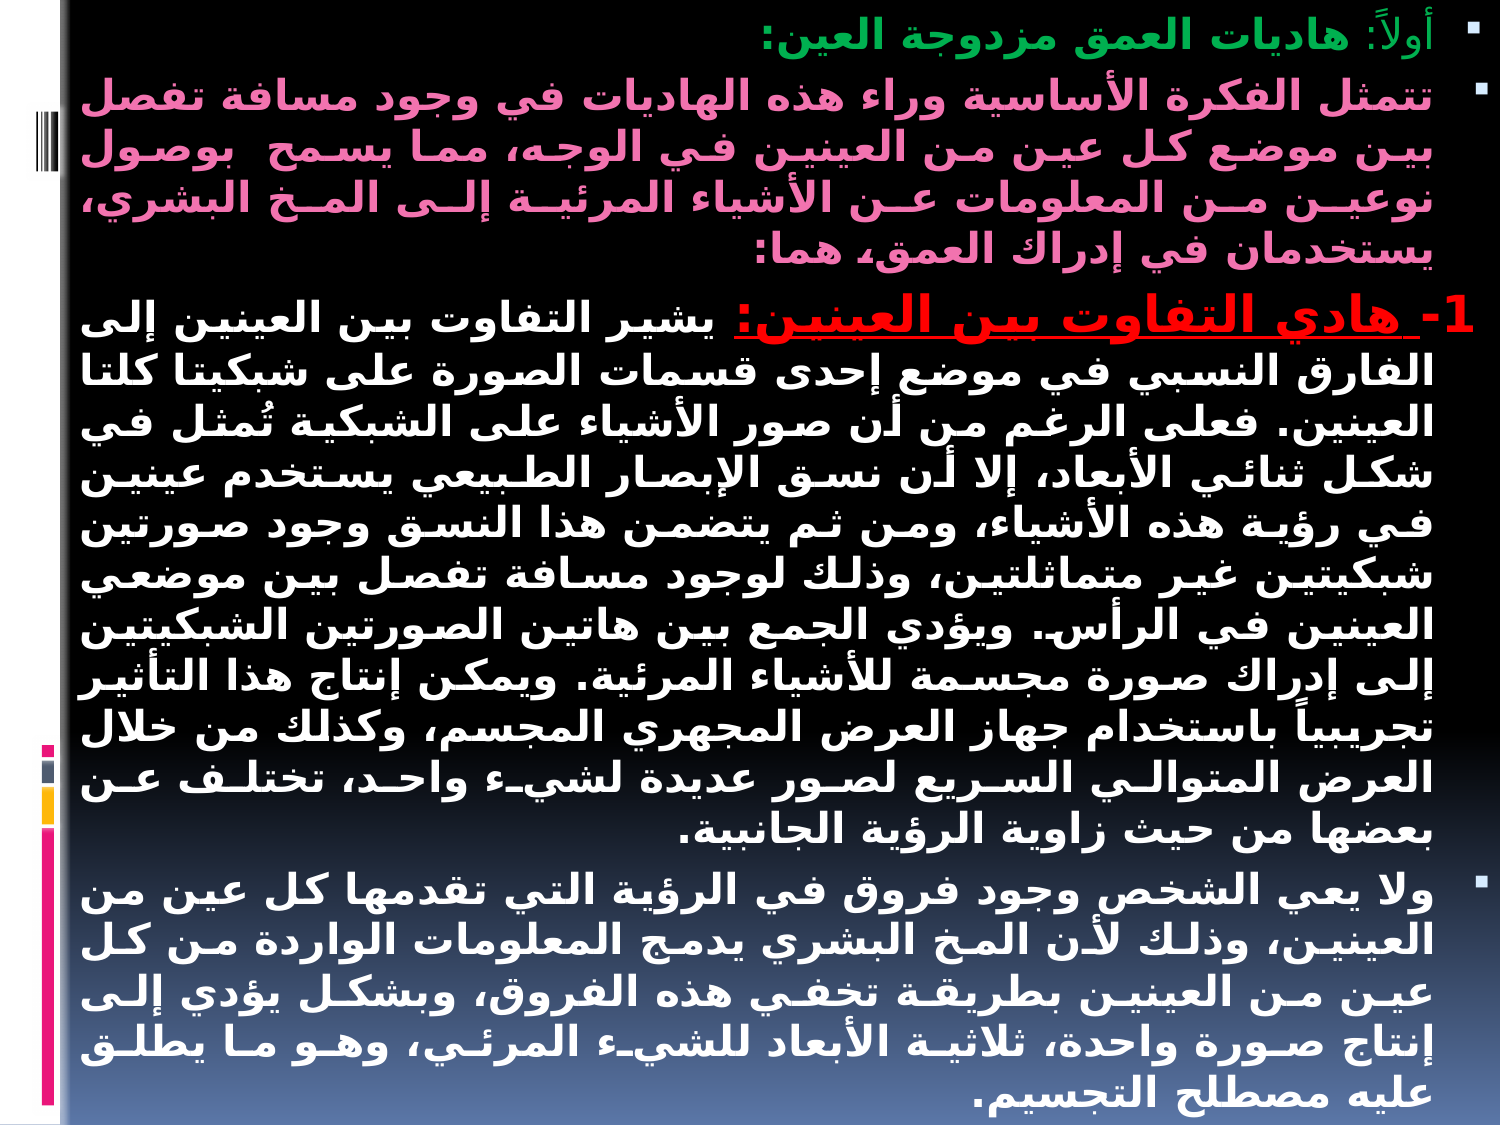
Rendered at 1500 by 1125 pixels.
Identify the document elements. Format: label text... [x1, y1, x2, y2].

list أولاً: هاديات العمق مزدوجة العين: تتمثل الفكرة الأساسية وراء هذه الهاديات في وجود مسافة تفصل بين موضع كل عين من العينين في الوجه، مما يسمح بوصول نوعين من المعلومات عن الأشياء المرئية إلى المخ البشري، يستخدمان في إدراك العمق، هما: 1- هادي التفاوت بين العينين: يشير التفاوت بين العينين إلى الفارق النسبي في موضع إحدى قسمات الصورة على شبكيتا كلتا العينين. فعلى الرغم من أن صور الأشياء على الشبكية تُمثل في شكل ثنائي الأبعاد، إلا أن نسق الإبصار الطبيعي يستخدم عينين في رؤية هذه الأشياء، ومن ثم يتضمن هذا النسق وجود صورتين شبكيتين غير متماثلتين، وذلك لوجود مسافة تفصل بين موضعي العينين في الرأس. ويؤدي الجمع بين هاتين الصورتين الشبكيتين إلى إدراك صورة مجسمة للأشياء المرئية. ويمكن إنتاج هذا التأثير تجريبياً باستخدام جهاز العرض المجهري المجسم، وكذلك من خلال العرض المتوالي السريع لصور عديدة لشيء واحد، تختلف عن بعضها من حيث زاوية الرؤية الجانبية. ولا يعي الشخص وجود فروق في الرؤية التي تقدمها كل عين من العينين، وذلك لأن المخ البشري يدمج المعلومات الواردة من كل عين من العينين بطريقة تخفي هذه الفروق، وبشكل يؤدي إلى إنتاج صورة واحدة، ثلاثية الأبعاد للشيء المرئي، وهو ما يطلق عليه مصطلح التجسيم. [64, 0, 1500, 1125]
